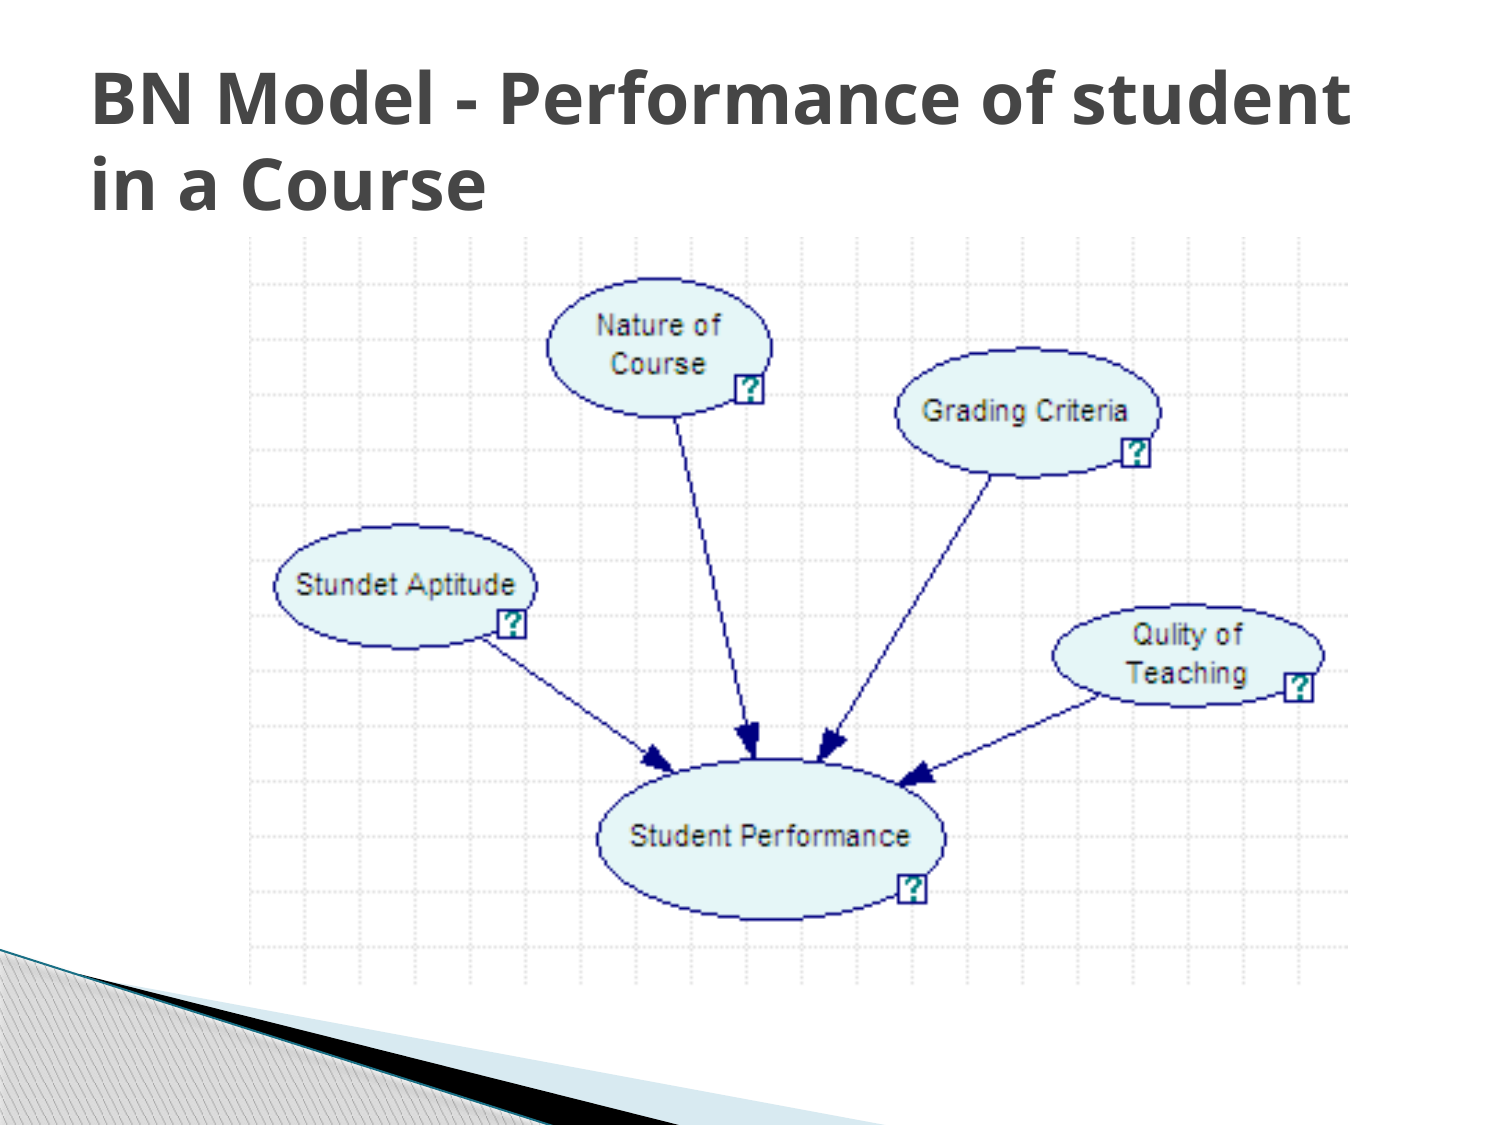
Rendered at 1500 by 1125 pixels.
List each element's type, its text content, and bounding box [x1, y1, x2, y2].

picture [249, 237, 1348, 988]
title BN Model - Performance of student in a Course [75, 45, 1425, 233]
